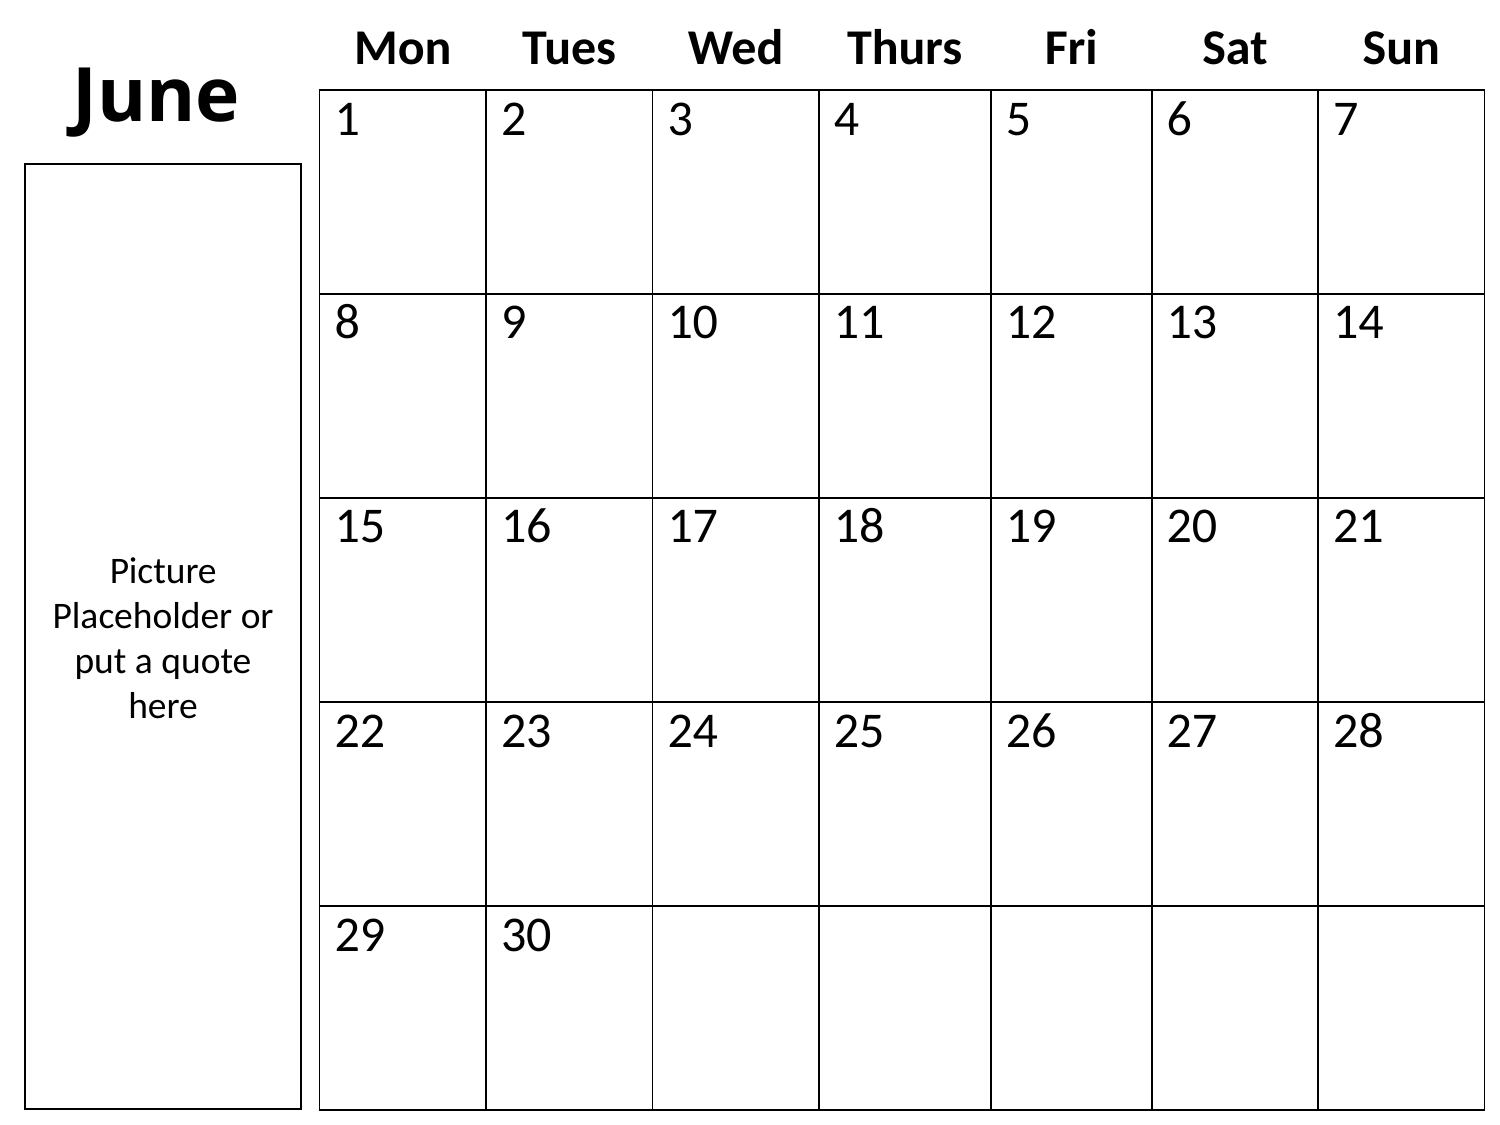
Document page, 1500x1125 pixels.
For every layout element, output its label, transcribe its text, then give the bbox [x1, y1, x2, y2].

table_cell 13 [1153, 295, 1317, 497]
table_cell 15 [320, 499, 485, 701]
table_cell 27 [1153, 703, 1317, 905]
table_cell 20 [1153, 499, 1317, 701]
table_cell 6 [1153, 91, 1317, 293]
table_cell [820, 907, 990, 1109]
text_box Picture Placeholder or put a quote here [24, 163, 302, 1110]
table_cell 7 [1319, 91, 1484, 293]
table_header Fri [991, 15, 1152, 89]
table_cell 8 [320, 295, 485, 497]
table_cell 21 [1319, 499, 1484, 701]
table_cell 30 [487, 907, 652, 1109]
table_cell 29 [320, 907, 485, 1109]
table_cell [1319, 907, 1484, 1109]
table_cell [1153, 907, 1317, 1109]
table_cell 9 [487, 295, 652, 497]
table_cell 1 [320, 91, 485, 293]
table_cell 24 [653, 703, 818, 905]
title June [29, 34, 303, 160]
table_header Thurs [819, 15, 991, 89]
table_cell 16 [487, 499, 652, 701]
table_cell 11 [820, 295, 990, 497]
table_cell 18 [820, 499, 990, 701]
table_cell 3 [653, 91, 818, 293]
table_cell 10 [653, 295, 818, 497]
table_cell 5 [992, 91, 1151, 293]
table_header Sun [1318, 15, 1484, 89]
table_cell 4 [820, 91, 990, 293]
table_cell 25 [820, 703, 990, 905]
table_cell [653, 907, 818, 1109]
table_header Mon [320, 15, 486, 89]
table_cell 22 [320, 703, 485, 905]
table_cell 26 [992, 703, 1151, 905]
table_cell 14 [1319, 295, 1484, 497]
table_cell 19 [992, 499, 1151, 701]
table_header Tues [486, 15, 652, 89]
table_cell 17 [653, 499, 818, 701]
table_cell 23 [487, 703, 652, 905]
table_cell [992, 907, 1151, 1109]
table_cell 12 [992, 295, 1151, 497]
table_header Wed [652, 15, 819, 89]
table_cell 28 [1319, 703, 1484, 905]
table_header Sat [1152, 15, 1318, 89]
table_cell 2 [487, 91, 652, 293]
